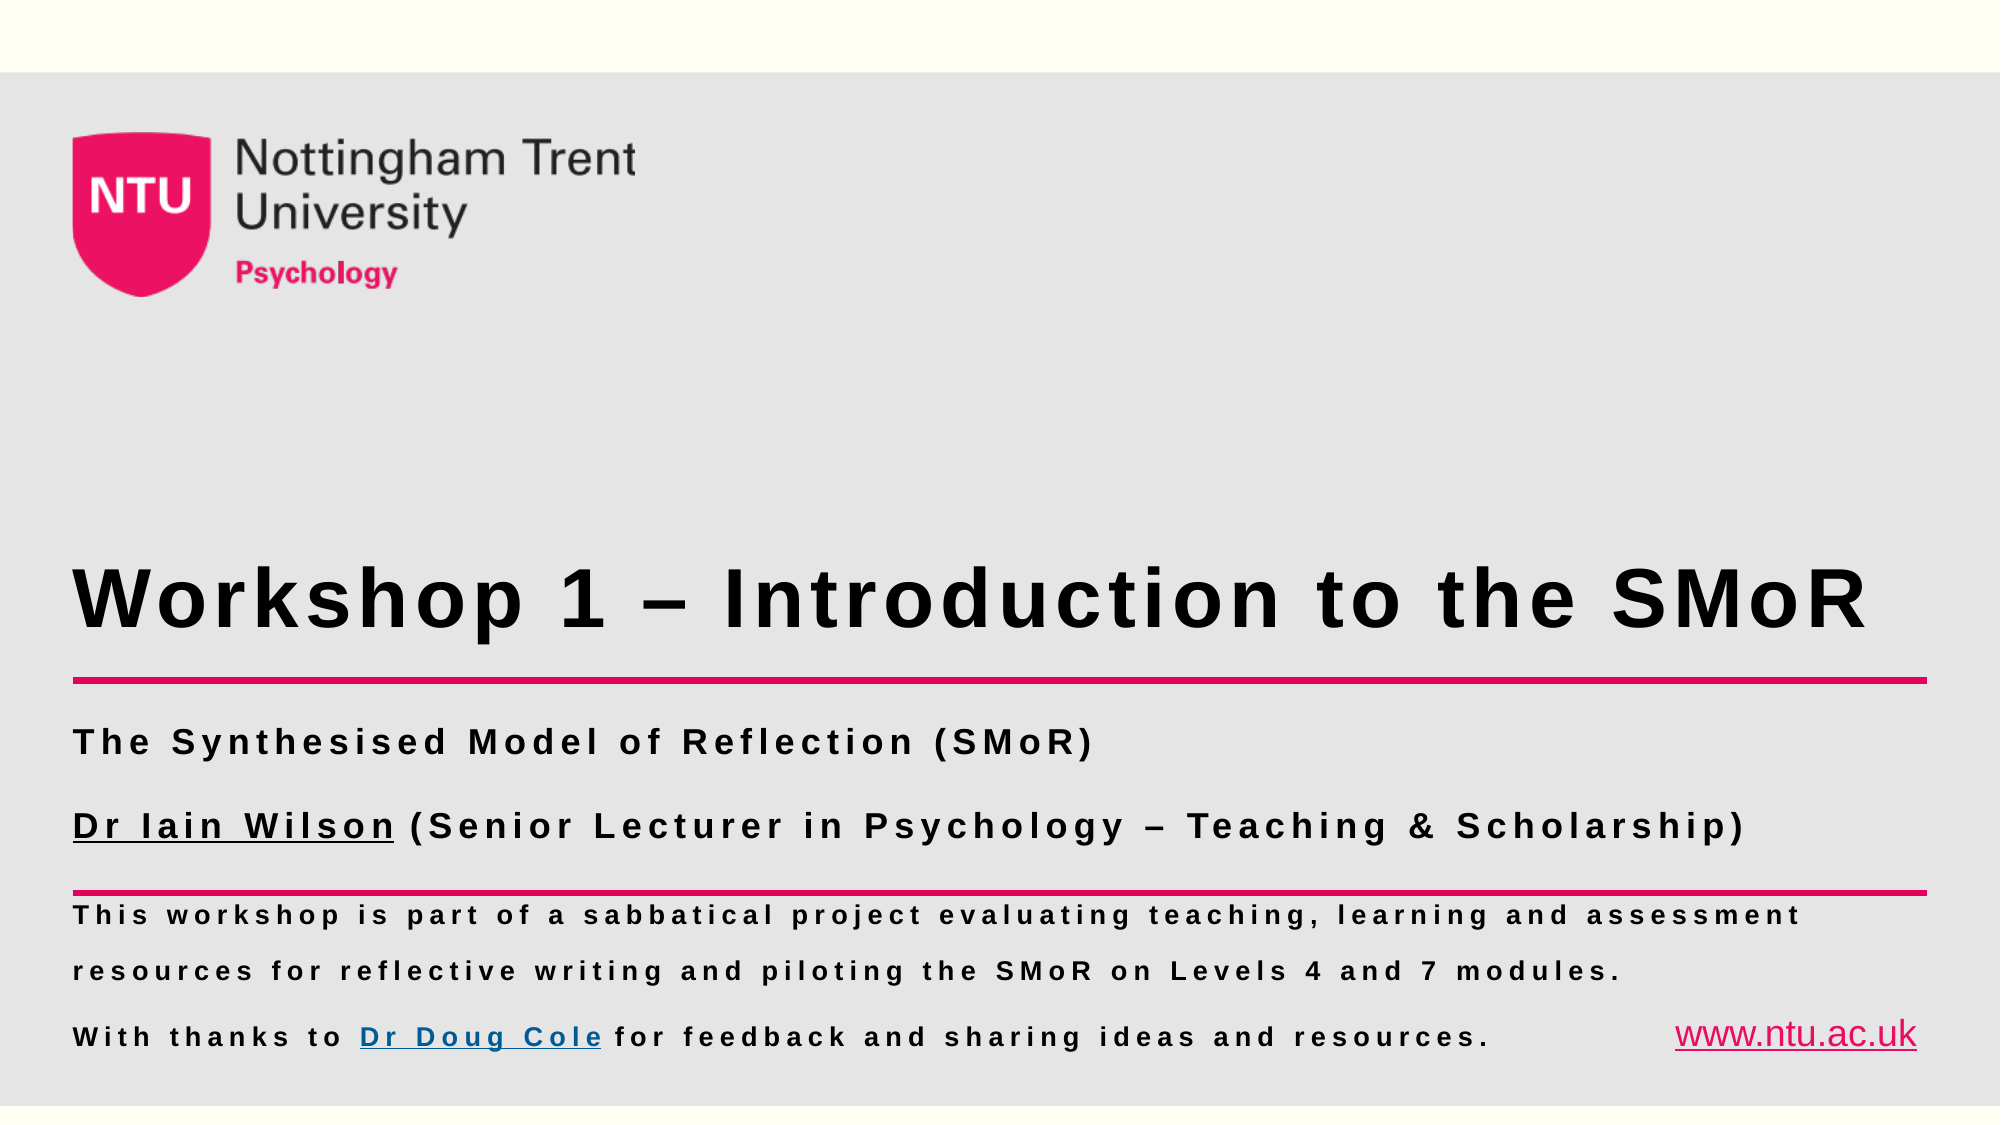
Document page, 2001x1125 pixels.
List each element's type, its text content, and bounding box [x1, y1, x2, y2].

subtitle The Synthesised Model of Reflection (SMoR) Dr Iain Wilson (Senior Lecturer in Psychology – Teaching & Scholarship) This workshop is part of a sabbatical project evaluating teaching, learning and assessment resources for reflective writing and piloting the SMoR on Levels 4 and 7 modules. With thanks to Dr Doug Cole for feedback and sharing ideas and resources. [72, 893, 1928, 1066]
subtitle The Synthesised Model of Reflection (SMoR) Dr Iain Wilson (Senior Lecturer in Psychology – Teaching & Scholarship) This workshop is part of a sabbatical project evaluating teaching, learning and assessment resources for reflective writing and piloting the SMoR on Levels 4 and 7 modules. With thanks to Dr Doug Cole for feedback and sharing ideas and resources. [72, 681, 1928, 892]
title Workshop 1 – Introduction to the SMoR [72, 348, 1928, 652]
text_box www.ntu.ac.uk [1029, 993, 1928, 1055]
